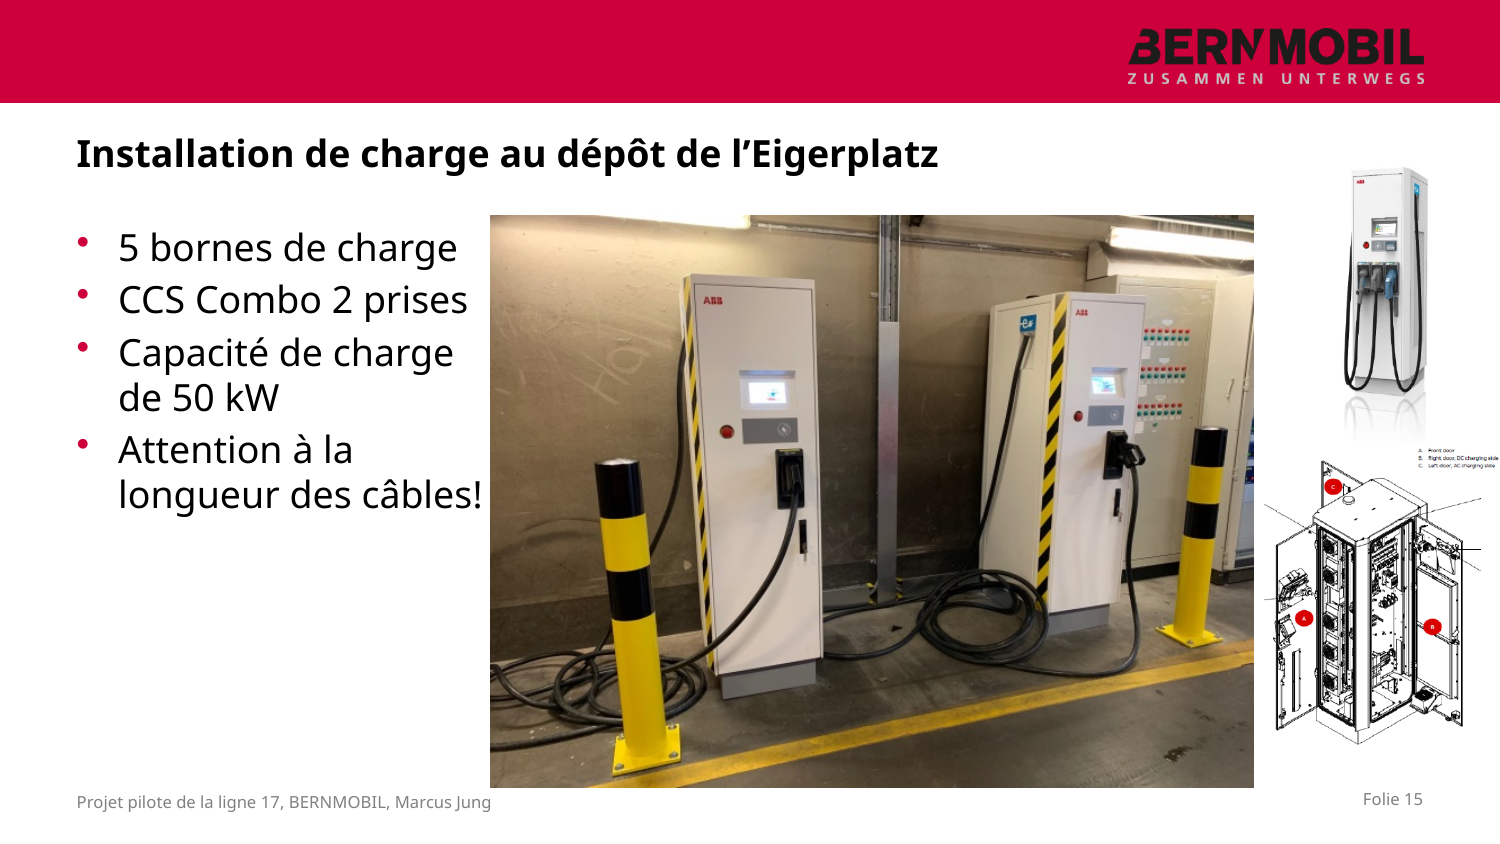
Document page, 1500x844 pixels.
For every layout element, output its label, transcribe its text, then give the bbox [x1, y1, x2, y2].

slide_number Folie 15 [1068, 776, 1424, 812]
picture [489, 215, 1254, 789]
title Installation de charge au dépôt de l’Eigerplatz [76, 129, 1424, 192]
list 5 bornes de charge CCS Combo 2 prises Capacité de charge de 50 kW Attention à la longueur des câbles! [76, 223, 484, 750]
picture [1128, 28, 1424, 84]
footer Projet pilote de la ligne 17, BERNMOBIL, Marcus Jung [76, 776, 1045, 812]
picture [1256, 153, 1500, 750]
